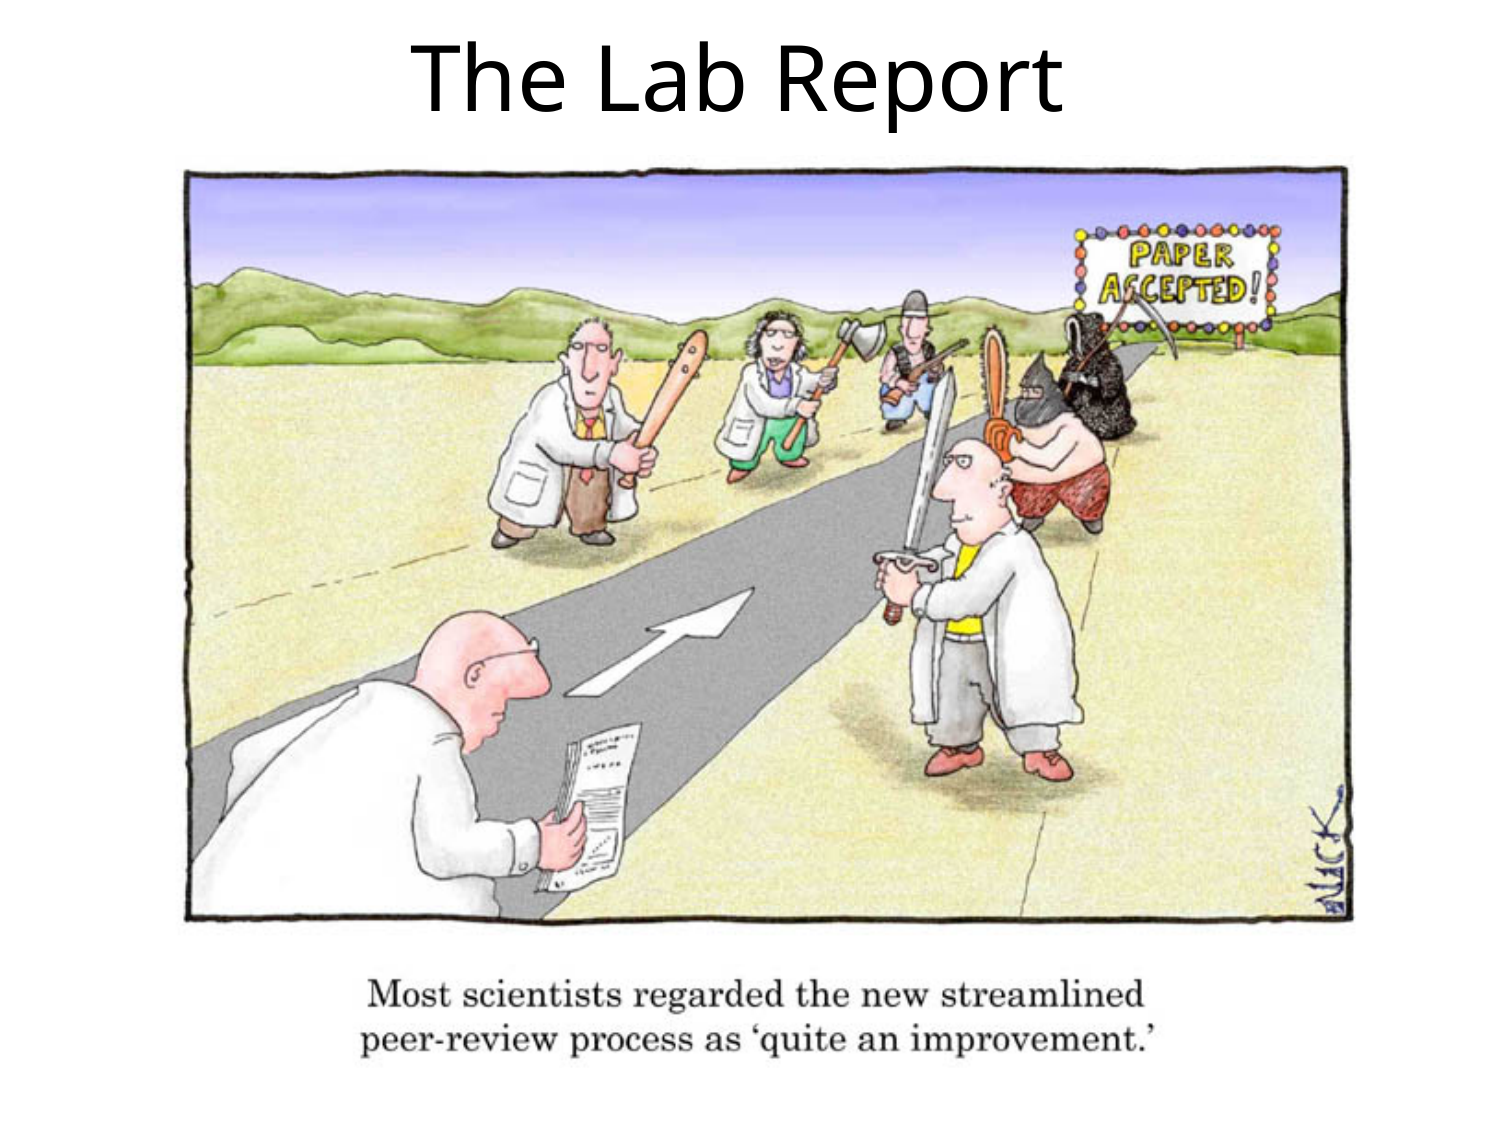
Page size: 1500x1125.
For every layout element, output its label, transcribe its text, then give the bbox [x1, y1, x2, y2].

title The Lab Report [99, 0, 1375, 150]
picture [162, 154, 1363, 1125]
